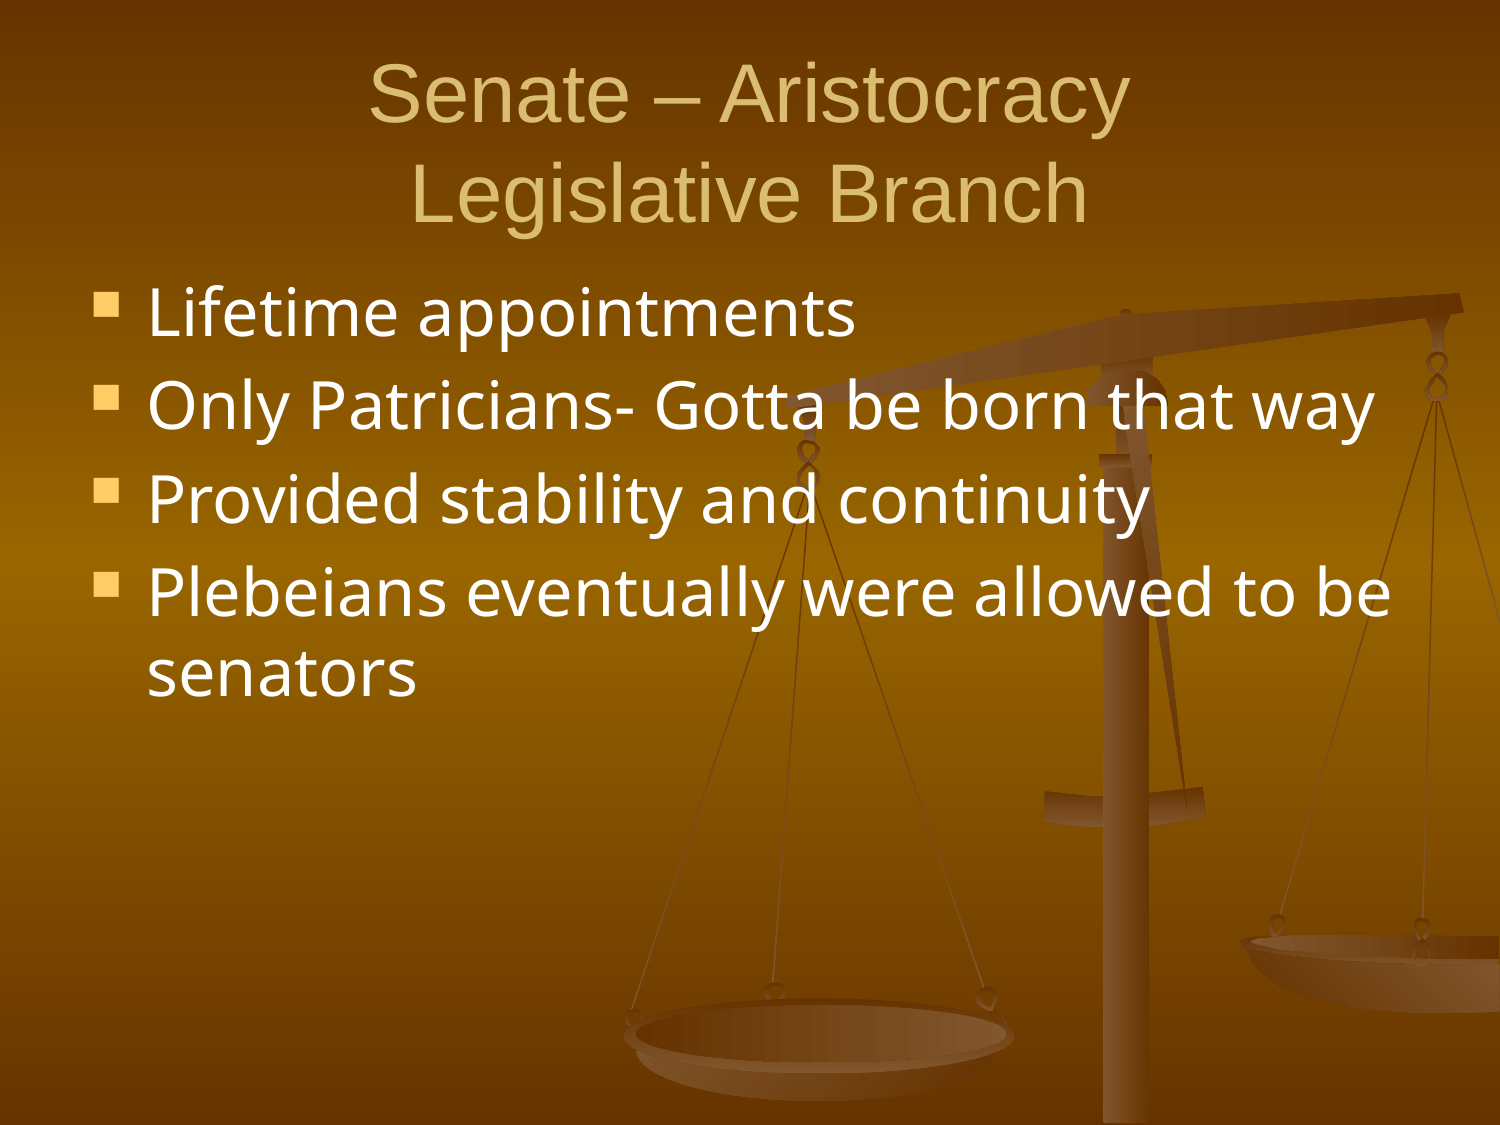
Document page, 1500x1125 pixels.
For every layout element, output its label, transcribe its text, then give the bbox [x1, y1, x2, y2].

list Lifetime appointments Only Patricians- Gotta be born that way Provided stability and continuity Plebeians eventually were allowed to be senators [75, 262, 1425, 1006]
title Senate – Aristocracy Legislative Branch [75, 45, 1425, 234]
